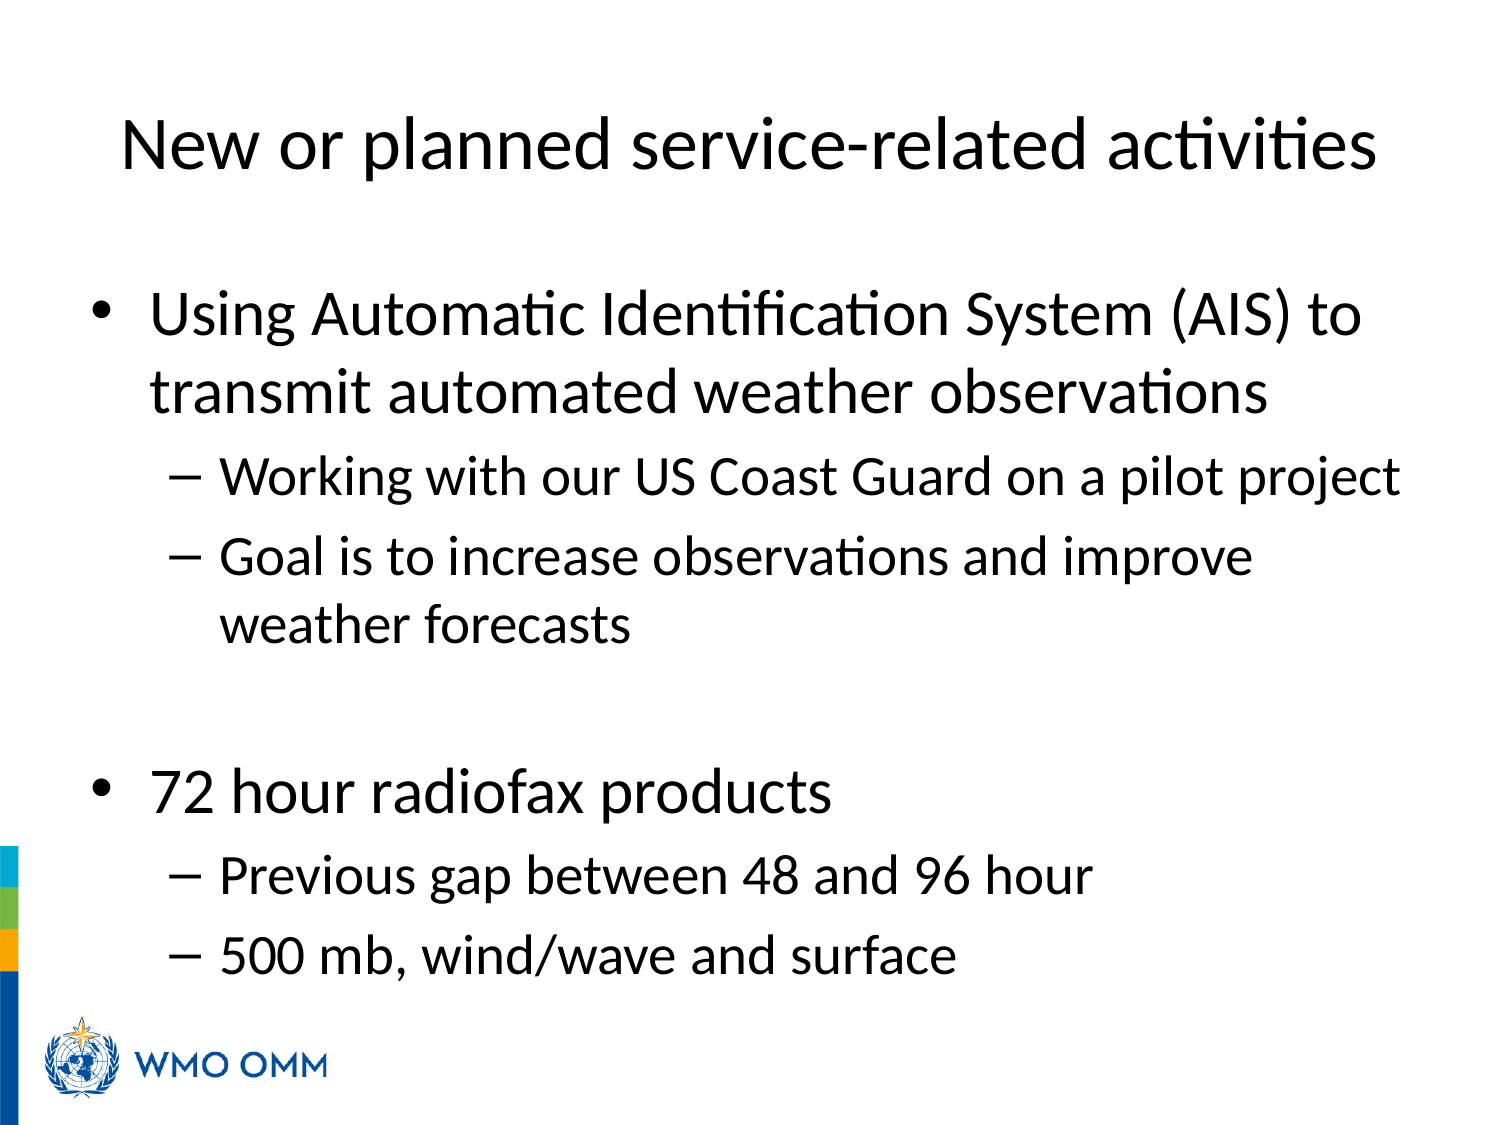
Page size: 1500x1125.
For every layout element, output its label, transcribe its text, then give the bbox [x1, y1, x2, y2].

list Using Automatic Identification System (AIS) to transmit automated weather observations Working with our US Coast Guard on a pilot project Goal is to increase observations and improve weather forecasts 72 hour radiofax products Previous gap between 48 and 96 hour 500 mb, wind/wave and surface [75, 262, 1425, 1005]
title New or planned service-related activities [75, 45, 1425, 233]
picture [0, 845, 327, 1125]
